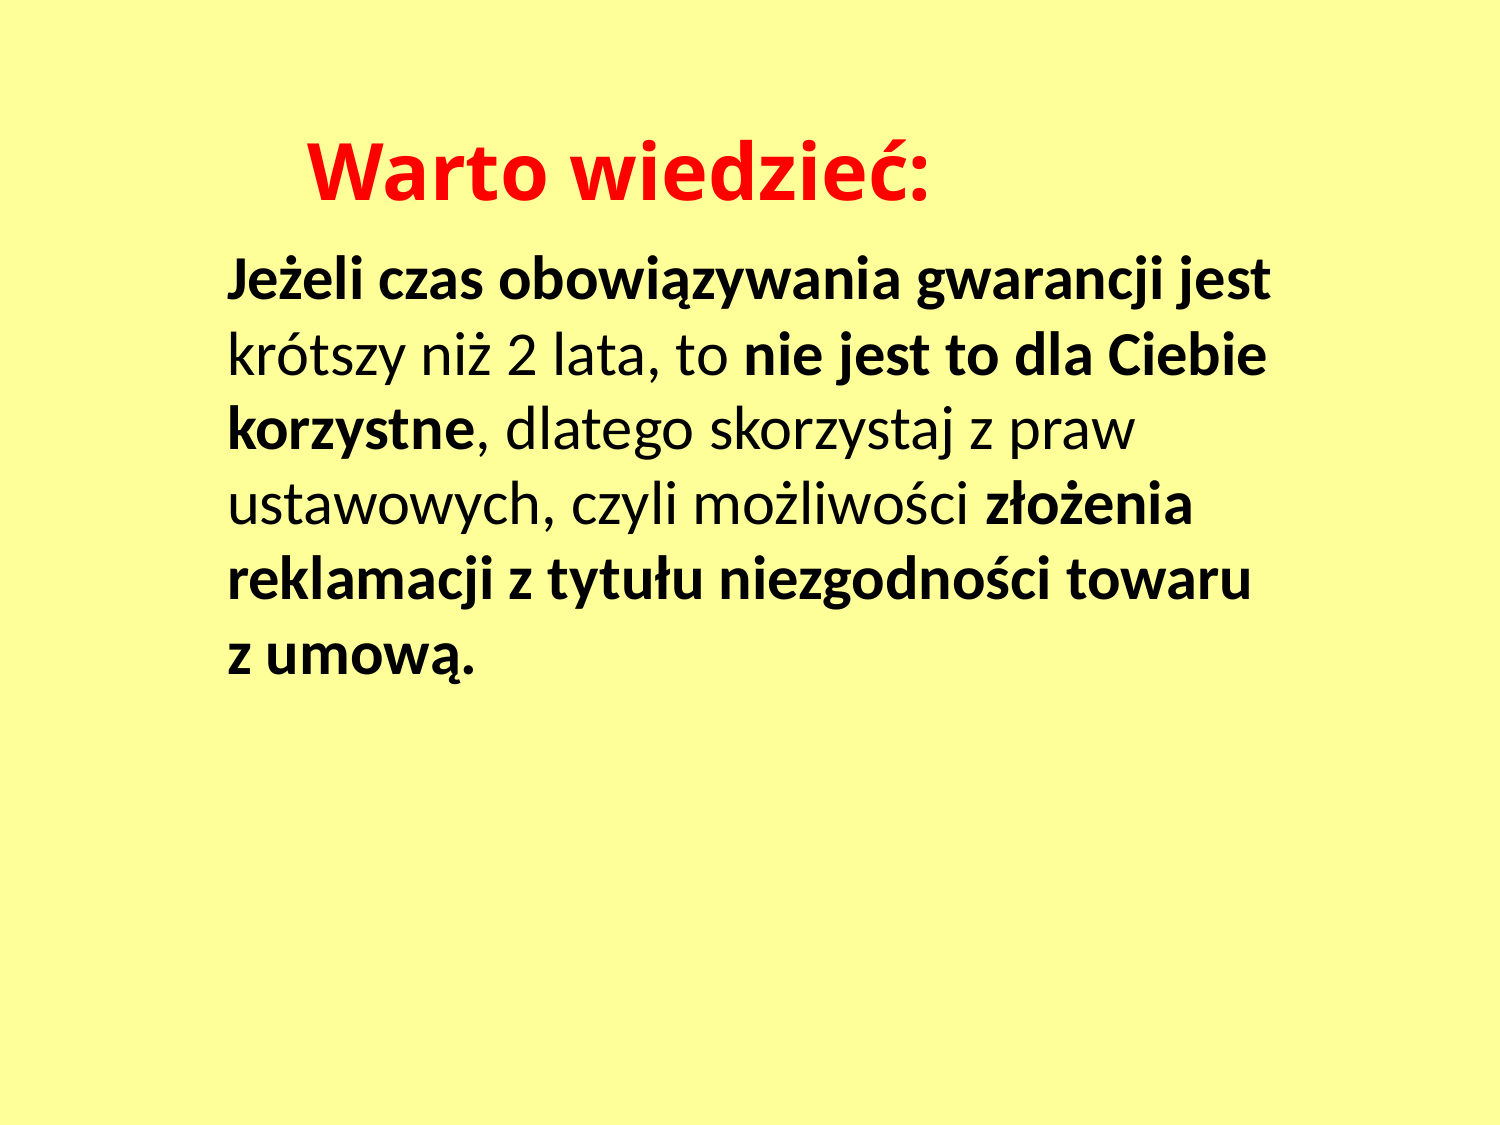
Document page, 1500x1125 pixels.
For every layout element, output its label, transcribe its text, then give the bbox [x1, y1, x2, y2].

text_box Jeżeli czas obowiązywania gwarancji jest krótszy niż 2 lata, to nie jest to dla Ciebie korzystne, dlatego skorzystaj z praw ustawowych, czyli możliwości złożenia reklamacji z tytułu niezgodności towaru z umową. [212, 230, 1323, 695]
text_box Warto wiedzieć: [292, 113, 968, 224]
